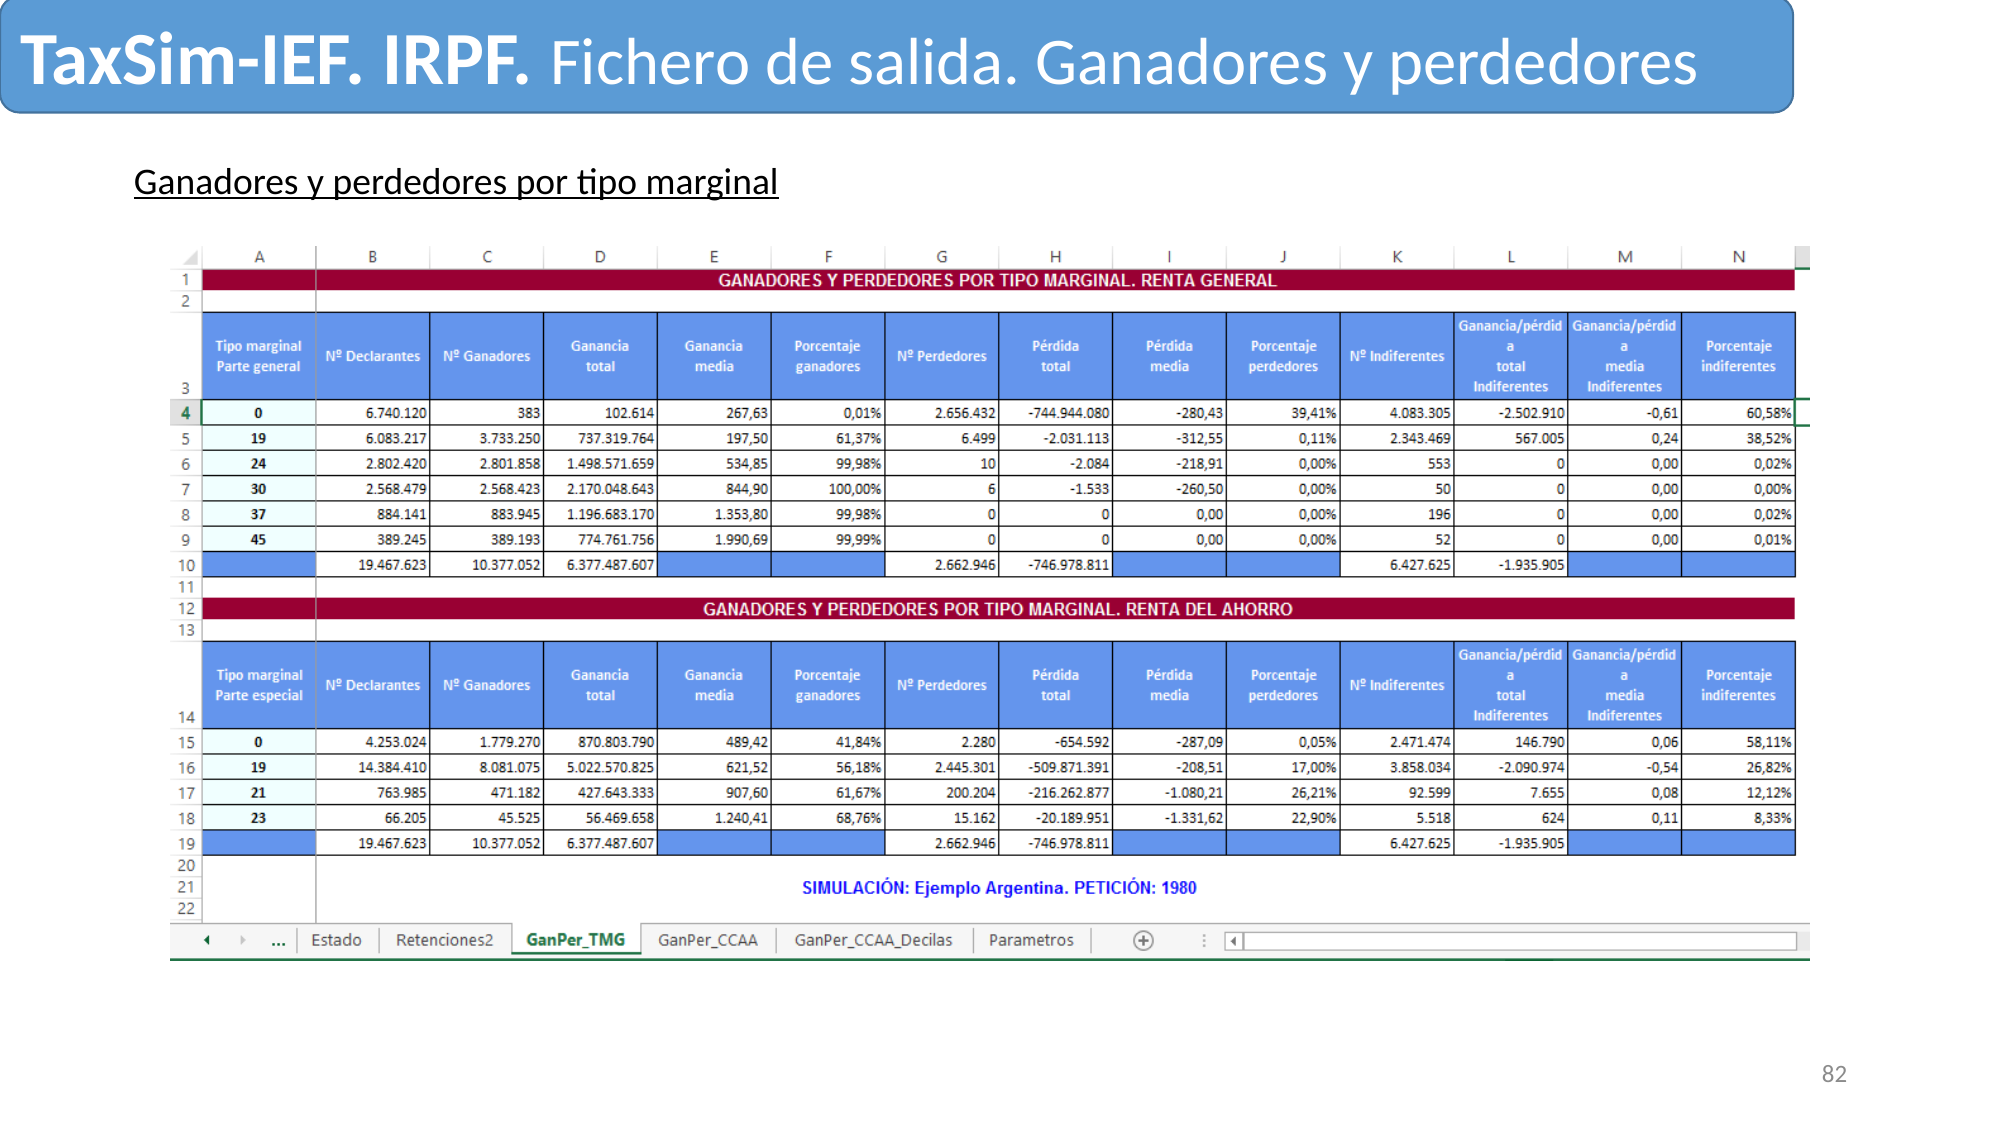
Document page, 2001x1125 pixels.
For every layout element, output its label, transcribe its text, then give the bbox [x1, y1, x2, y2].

text_box TaxSim-IEF. IRPF. Fichero de salida. Ganadores y perdedores [0, 0, 1795, 114]
slide_number 82 [1412, 1042, 1863, 1103]
text_box Ganadores y perdedores por tipo marginal [119, 149, 808, 210]
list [170, 246, 1810, 961]
